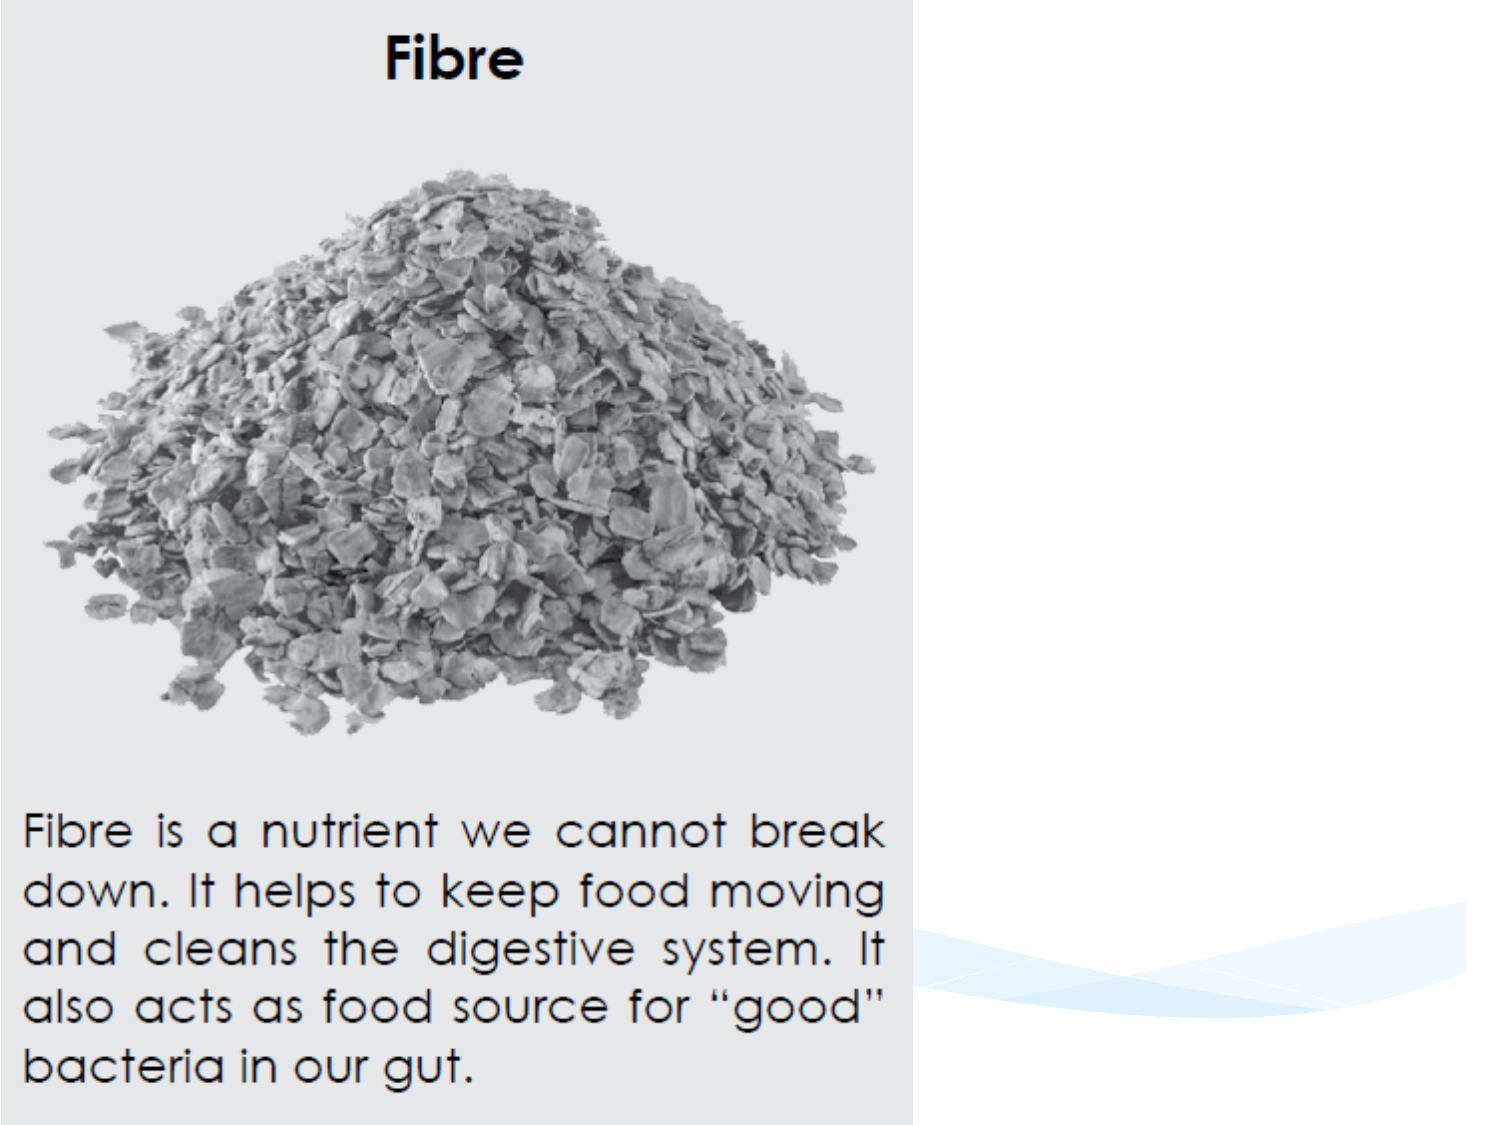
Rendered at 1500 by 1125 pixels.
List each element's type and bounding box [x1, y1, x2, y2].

picture [0, 0, 913, 1125]
